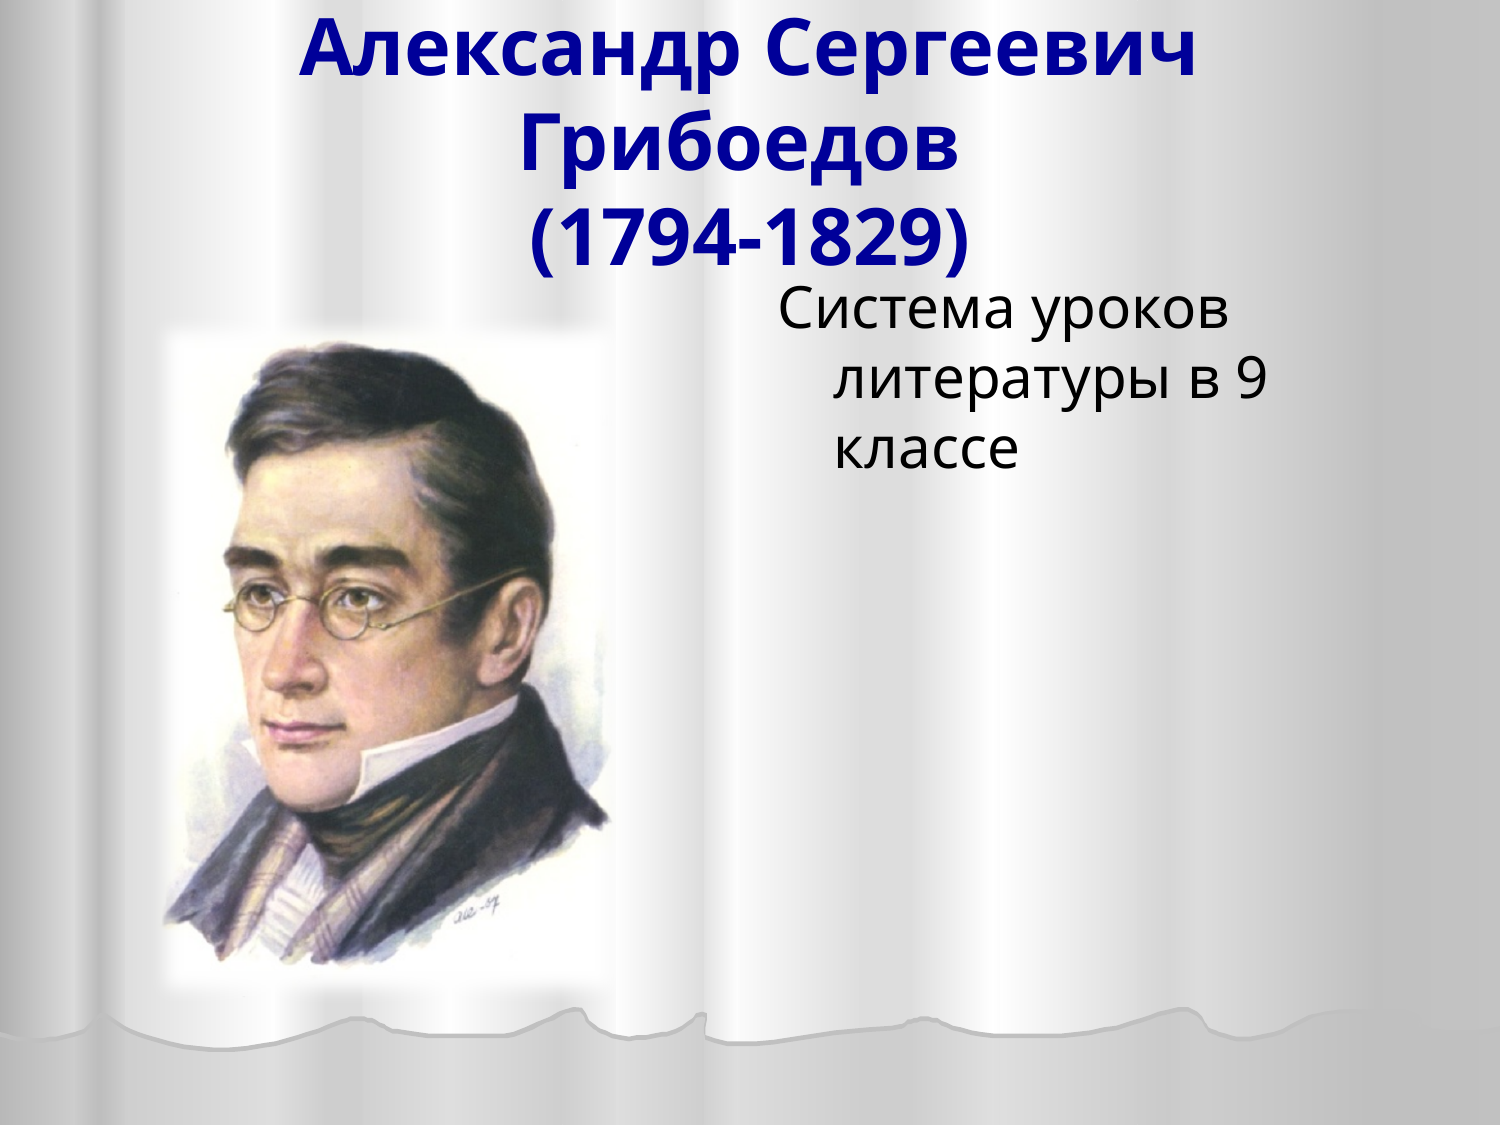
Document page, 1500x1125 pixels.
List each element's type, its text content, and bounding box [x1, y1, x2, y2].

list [147, 312, 630, 1006]
list Система уроков литературы в 9 классе [762, 262, 1426, 1006]
title Александр Сергеевич Грибоедов (1794-1829) [74, 45, 1426, 233]
